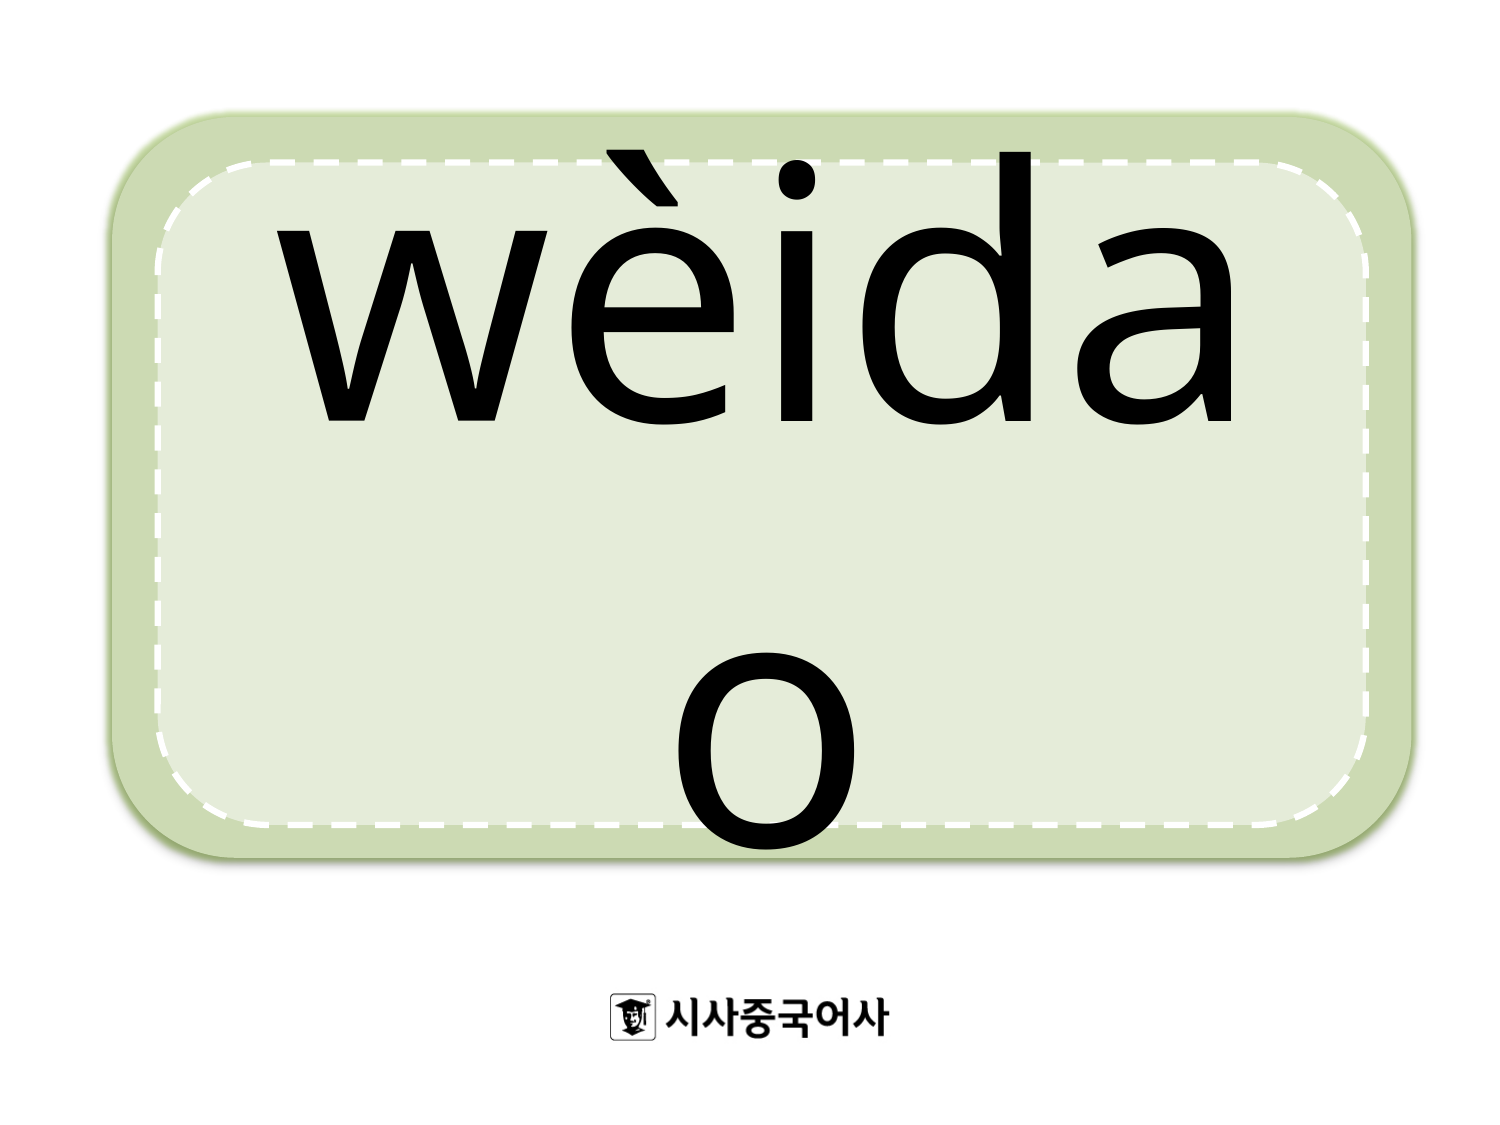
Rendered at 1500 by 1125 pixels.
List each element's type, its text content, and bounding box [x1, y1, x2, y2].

text_box wèidao [162, 160, 1371, 824]
picture [602, 987, 898, 1047]
